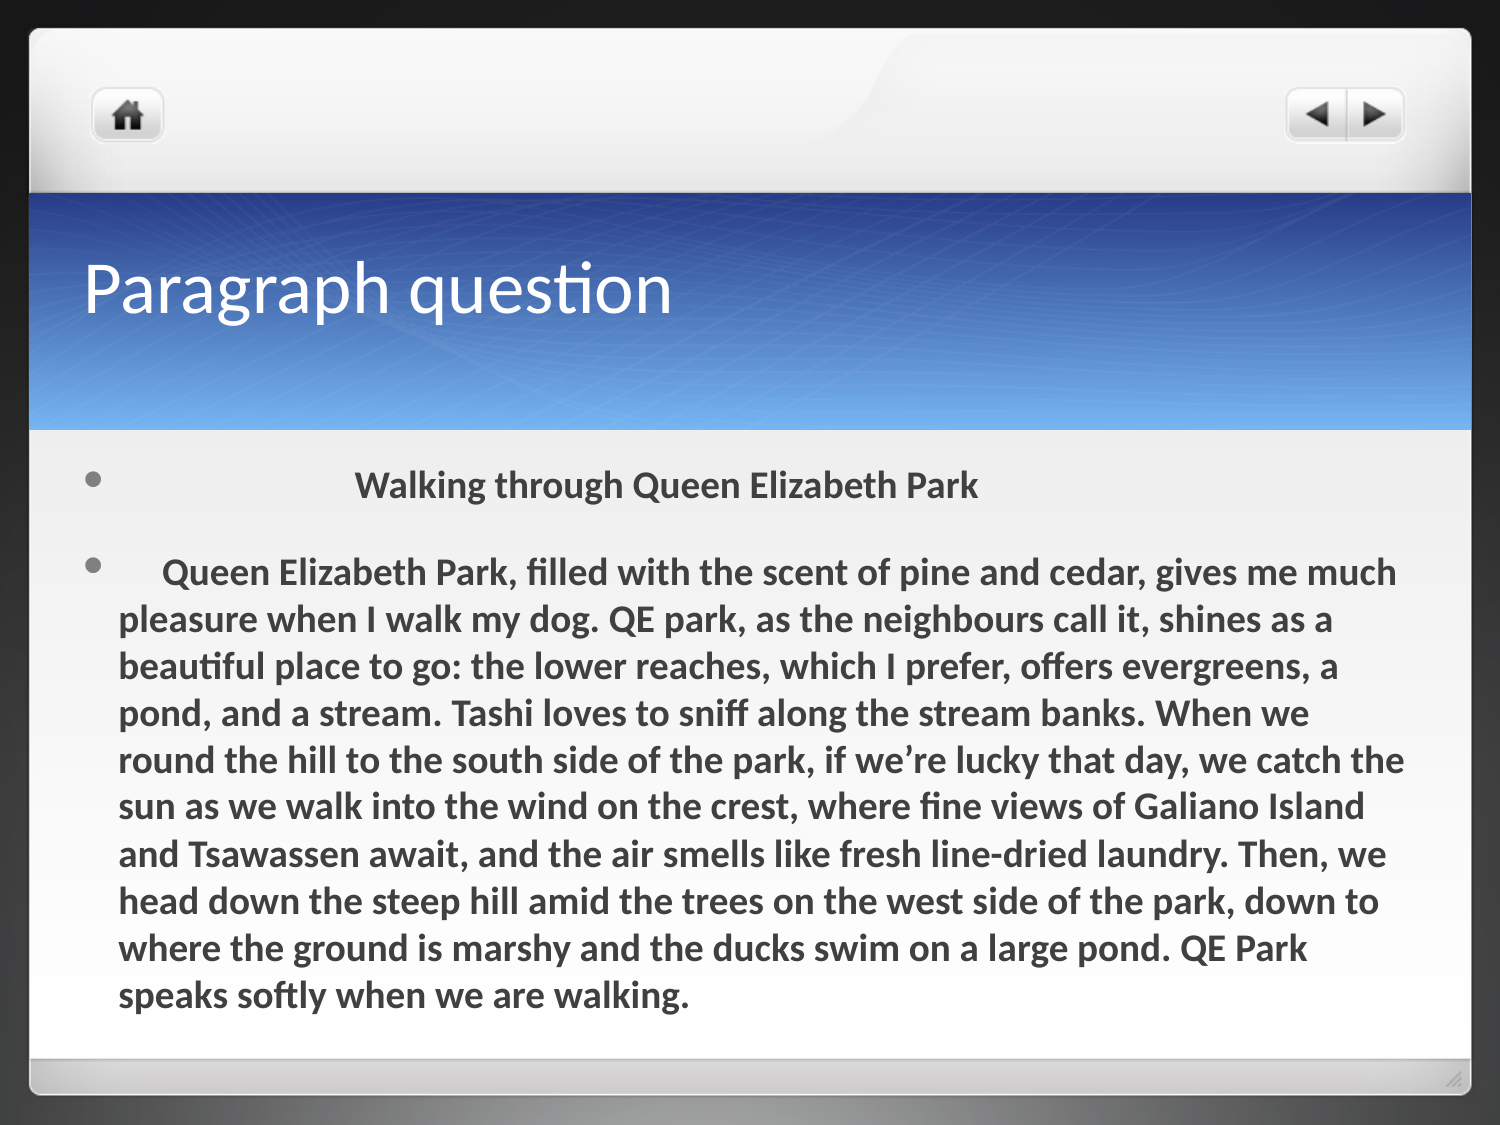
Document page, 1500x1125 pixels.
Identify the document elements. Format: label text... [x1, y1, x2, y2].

list Walking through Queen Elizabeth Park Queen Elizabeth Park, filled with the scent of pine and cedar, gives me much pleasure when I walk my dog. QE park, as the neighbours call it, shines as a beautiful place to go: the lower reaches, which I prefer, offers evergreens, a pond, and a stream. Tashi loves to sniff along the stream banks. When we round the hill to the south side of the park, if we’re lucky that day, we catch the sun as we walk into the wind on the crest, where fine views of Galiano Island and Tsawassen await, and the air smells like fresh line-dried laundry. Then, we head down the steep hill amid the trees on the west side of the park, down to where the ground is marshy and the ducks swim on a large pond. QE Park speaks softly when we are walking. [68, 452, 1432, 1025]
picture [0, 0, 1500, 1125]
title Paragraph question [68, 238, 1432, 427]
